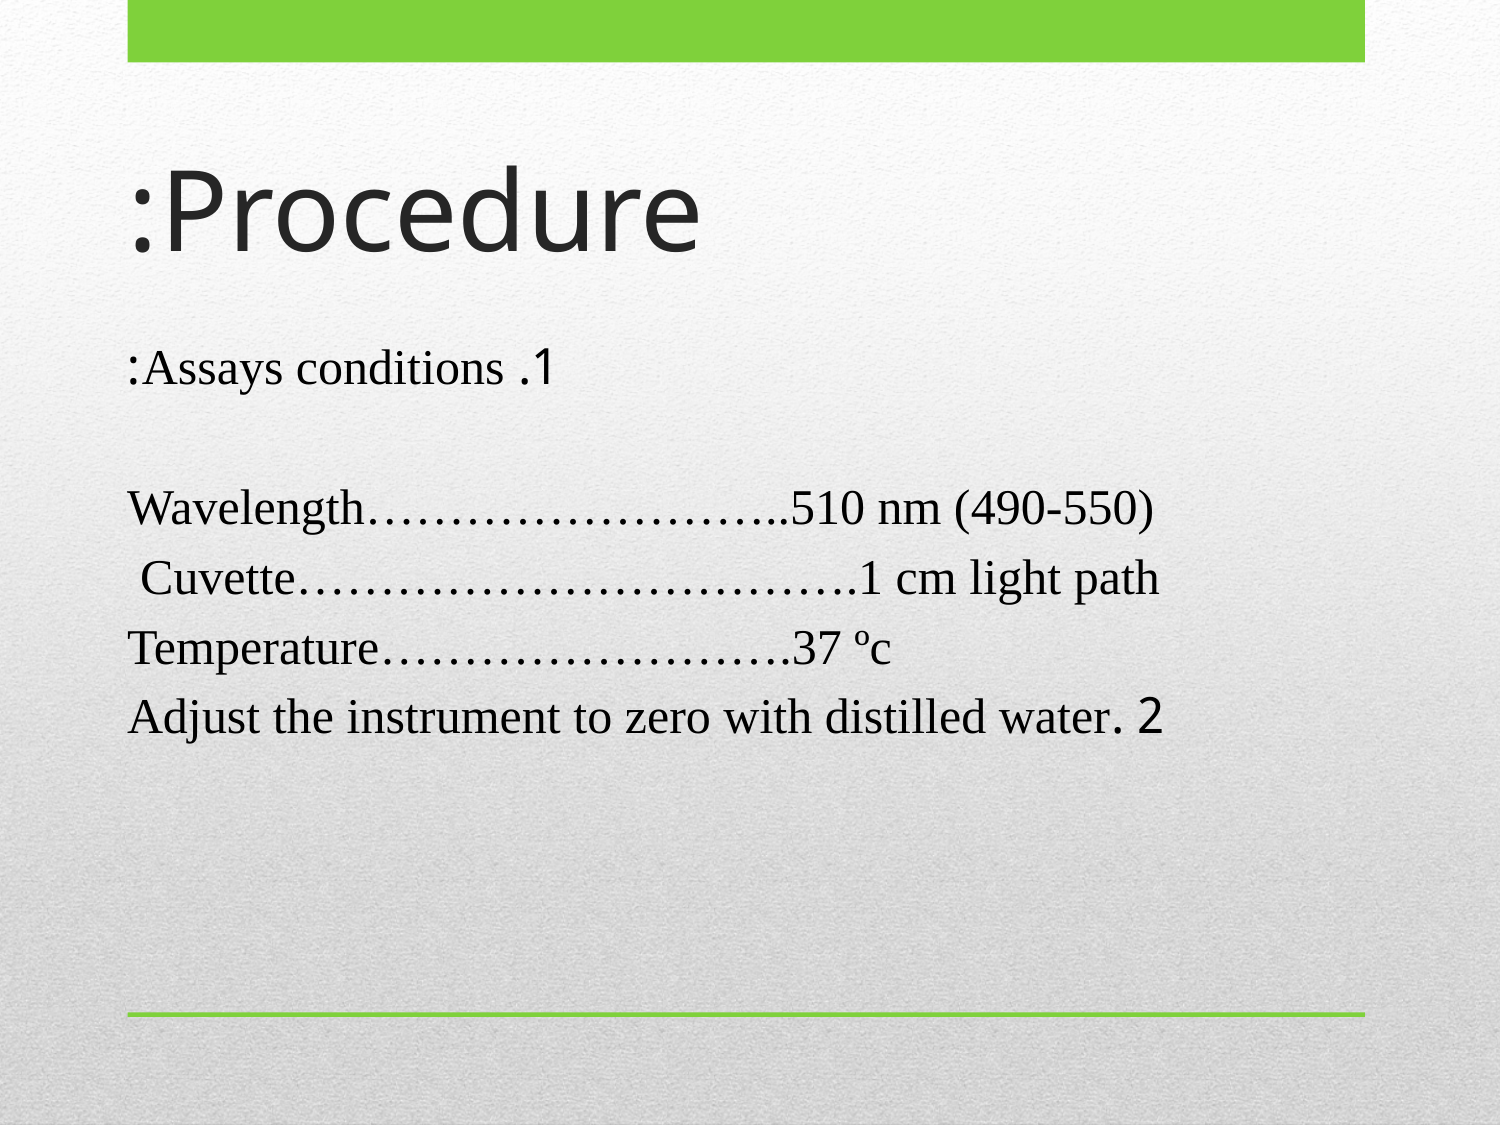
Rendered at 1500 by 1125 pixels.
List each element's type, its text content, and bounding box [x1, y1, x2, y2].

title Procedure: [112, 19, 1225, 255]
list 1. Assays conditions: Wavelength……………………..510 nm (490-550) Cuvette…………………………….1 cm light path Temperature…………………….37 ºc 2 .Adjust the instrument to zero with distilled water [112, 255, 1350, 893]
